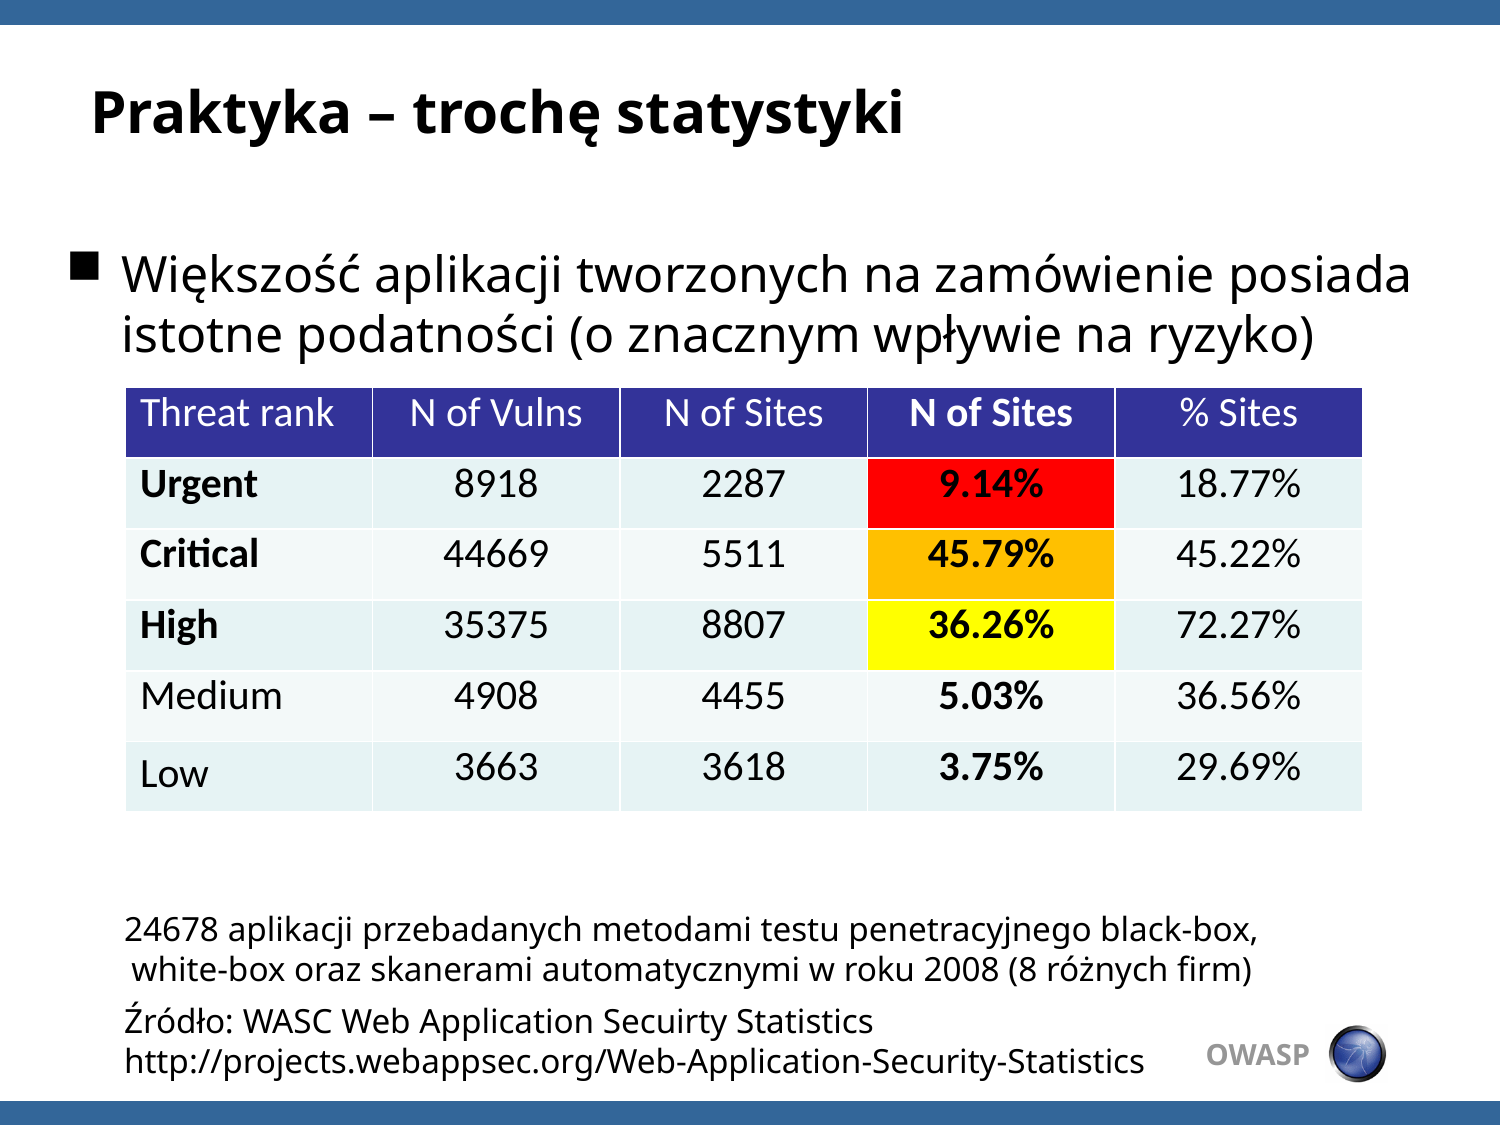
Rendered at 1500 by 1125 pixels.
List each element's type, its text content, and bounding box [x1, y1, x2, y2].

table_cell 3663 [373, 742, 619, 811]
text_box 24678 aplikacji przebadanych metodami testu penetracyjnego black-box, white-box oraz skanerami automatycznymi w roku 2008 (8 różnych firm) Źródło: WASC Web Application Secuirty Statistics http://projects.webappsec.org/Web-Application-Security-Statistics [0, 860, 1289, 1088]
table_cell Critical [126, 530, 372, 599]
table_cell 3618 [621, 742, 867, 811]
table_header N of Vulns [373, 388, 619, 457]
title Praktyka – trochę statystyki [74, 44, 1426, 176]
table_cell Urgent [126, 459, 372, 528]
table_cell 45.22% [1116, 530, 1362, 599]
table_cell 18.77% [1116, 459, 1362, 528]
table_cell Medium [126, 672, 372, 741]
list Większość aplikacji tworzonych na zamówienie posiada istotne podatności (o znacznym wpływie na ryzyko) [49, 234, 1451, 401]
table_cell 4455 [621, 672, 867, 741]
table_cell High [126, 601, 372, 670]
table_cell 5511 [621, 530, 867, 599]
table_cell 36.26% [868, 601, 1114, 670]
table_cell 4908 [373, 672, 619, 741]
table_cell 29.69% [1116, 742, 1362, 811]
table_header % Sites [1116, 388, 1362, 457]
table_cell 9.14% [868, 459, 1114, 528]
table_cell 45.79% [868, 530, 1114, 599]
table_cell 35375 [373, 601, 619, 670]
table_header N of Sites [621, 388, 867, 457]
table_cell Low [126, 742, 372, 811]
table_cell 3.75% [868, 742, 1114, 811]
table_cell 5.03% [868, 672, 1114, 741]
table_cell 36.56% [1116, 672, 1362, 741]
table_cell 44669 [373, 530, 619, 599]
table_cell 2287 [621, 459, 867, 528]
table_cell 8807 [621, 601, 867, 670]
picture [1325, 1024, 1388, 1083]
table_header Threat rank [126, 388, 372, 457]
table_cell 72.27% [1116, 601, 1362, 670]
table_cell 8918 [373, 459, 619, 528]
table_header N of Sites [868, 388, 1114, 457]
